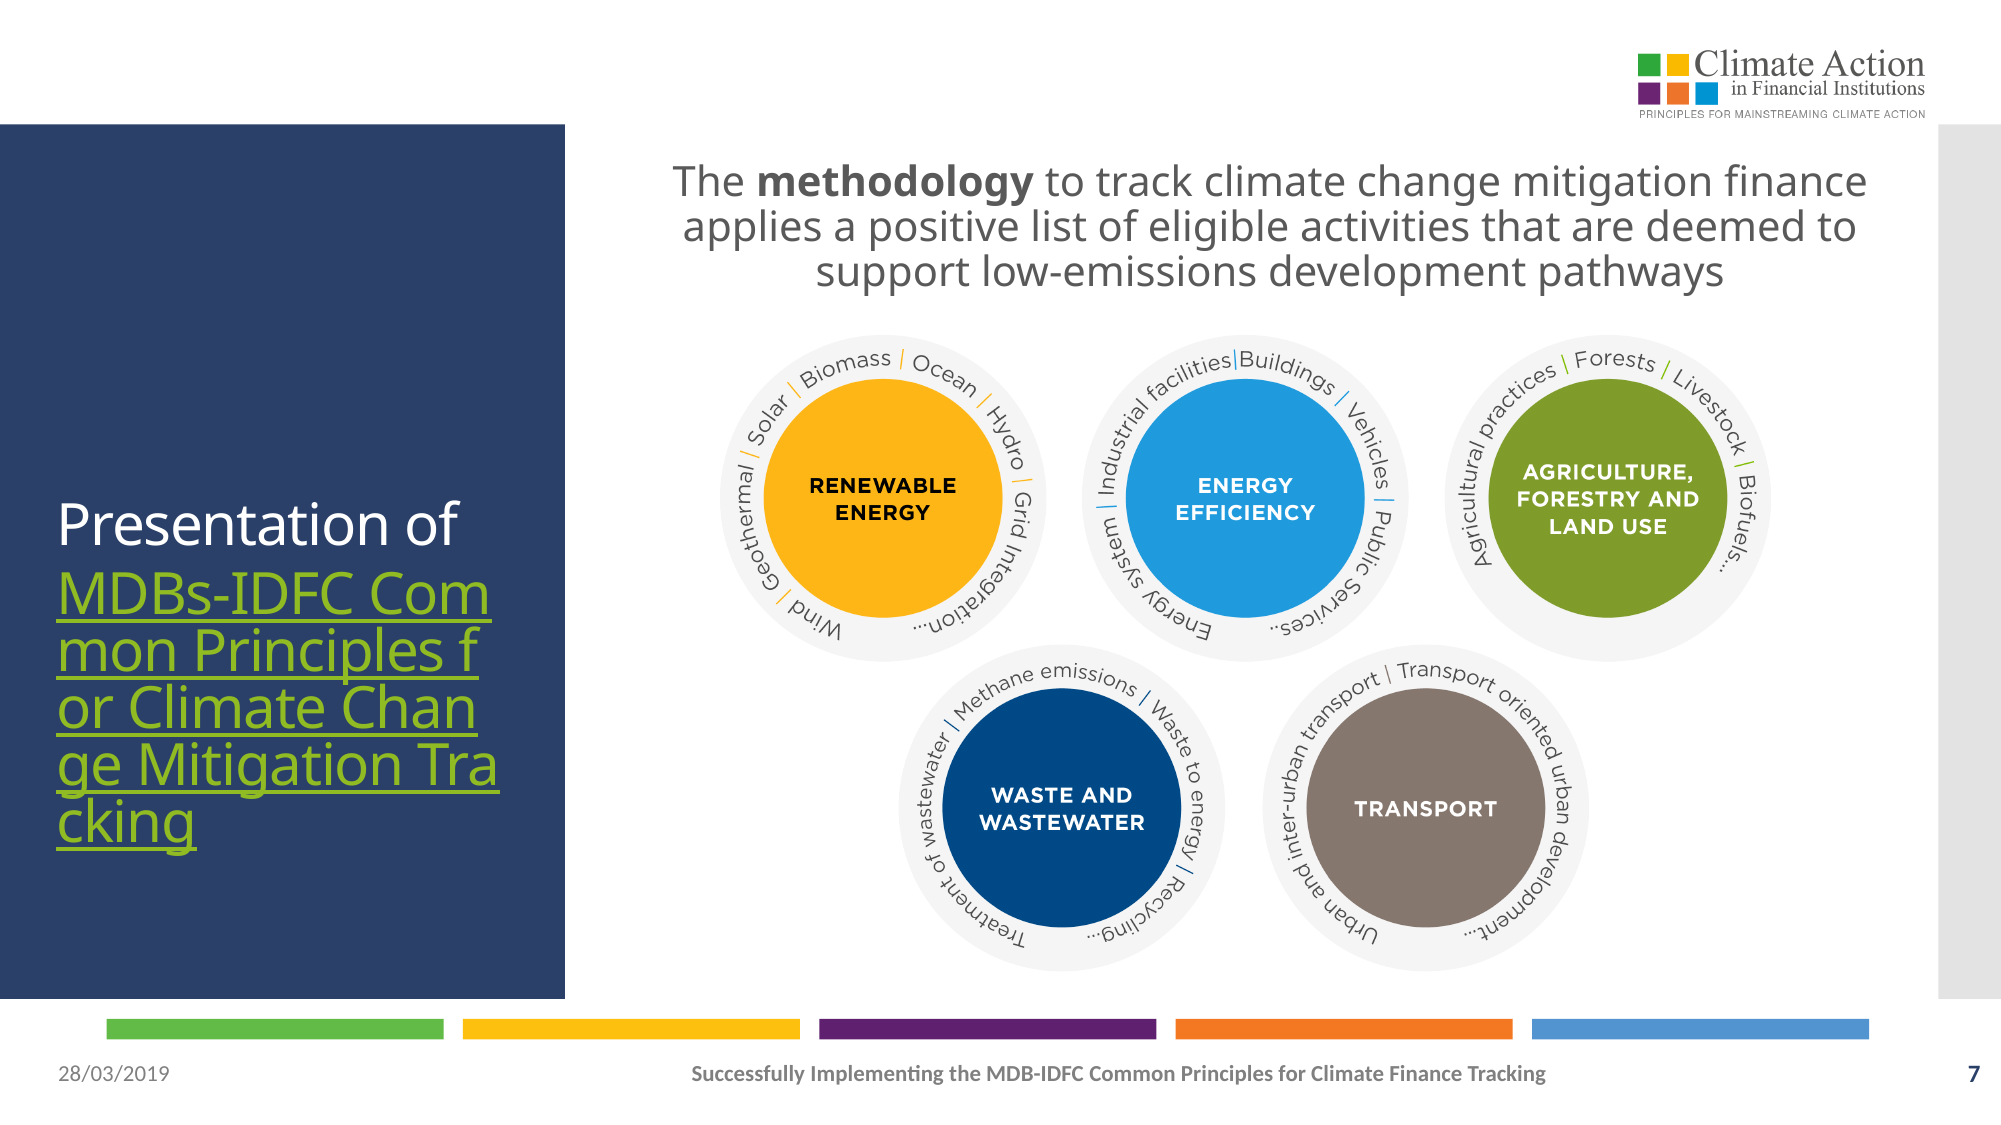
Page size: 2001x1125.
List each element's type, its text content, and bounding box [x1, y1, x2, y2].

picture [1634, 46, 1937, 126]
list The methodology to track climate change mitigation finance applies a positive list of eligible activities that are deemed to support low-emissions development pathways [604, 130, 1936, 325]
footer Successfully Implementing the MDB-IDFC Common Principles for Climate Finance Tracking [634, 1042, 1605, 1103]
title Presentation of MDBs-IDFC Common Principles for Climate Change Mitigation Tracking [41, 184, 525, 940]
slide_number 7 [1744, 1042, 1996, 1103]
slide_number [43, 1042, 493, 1103]
picture [689, 316, 1816, 995]
